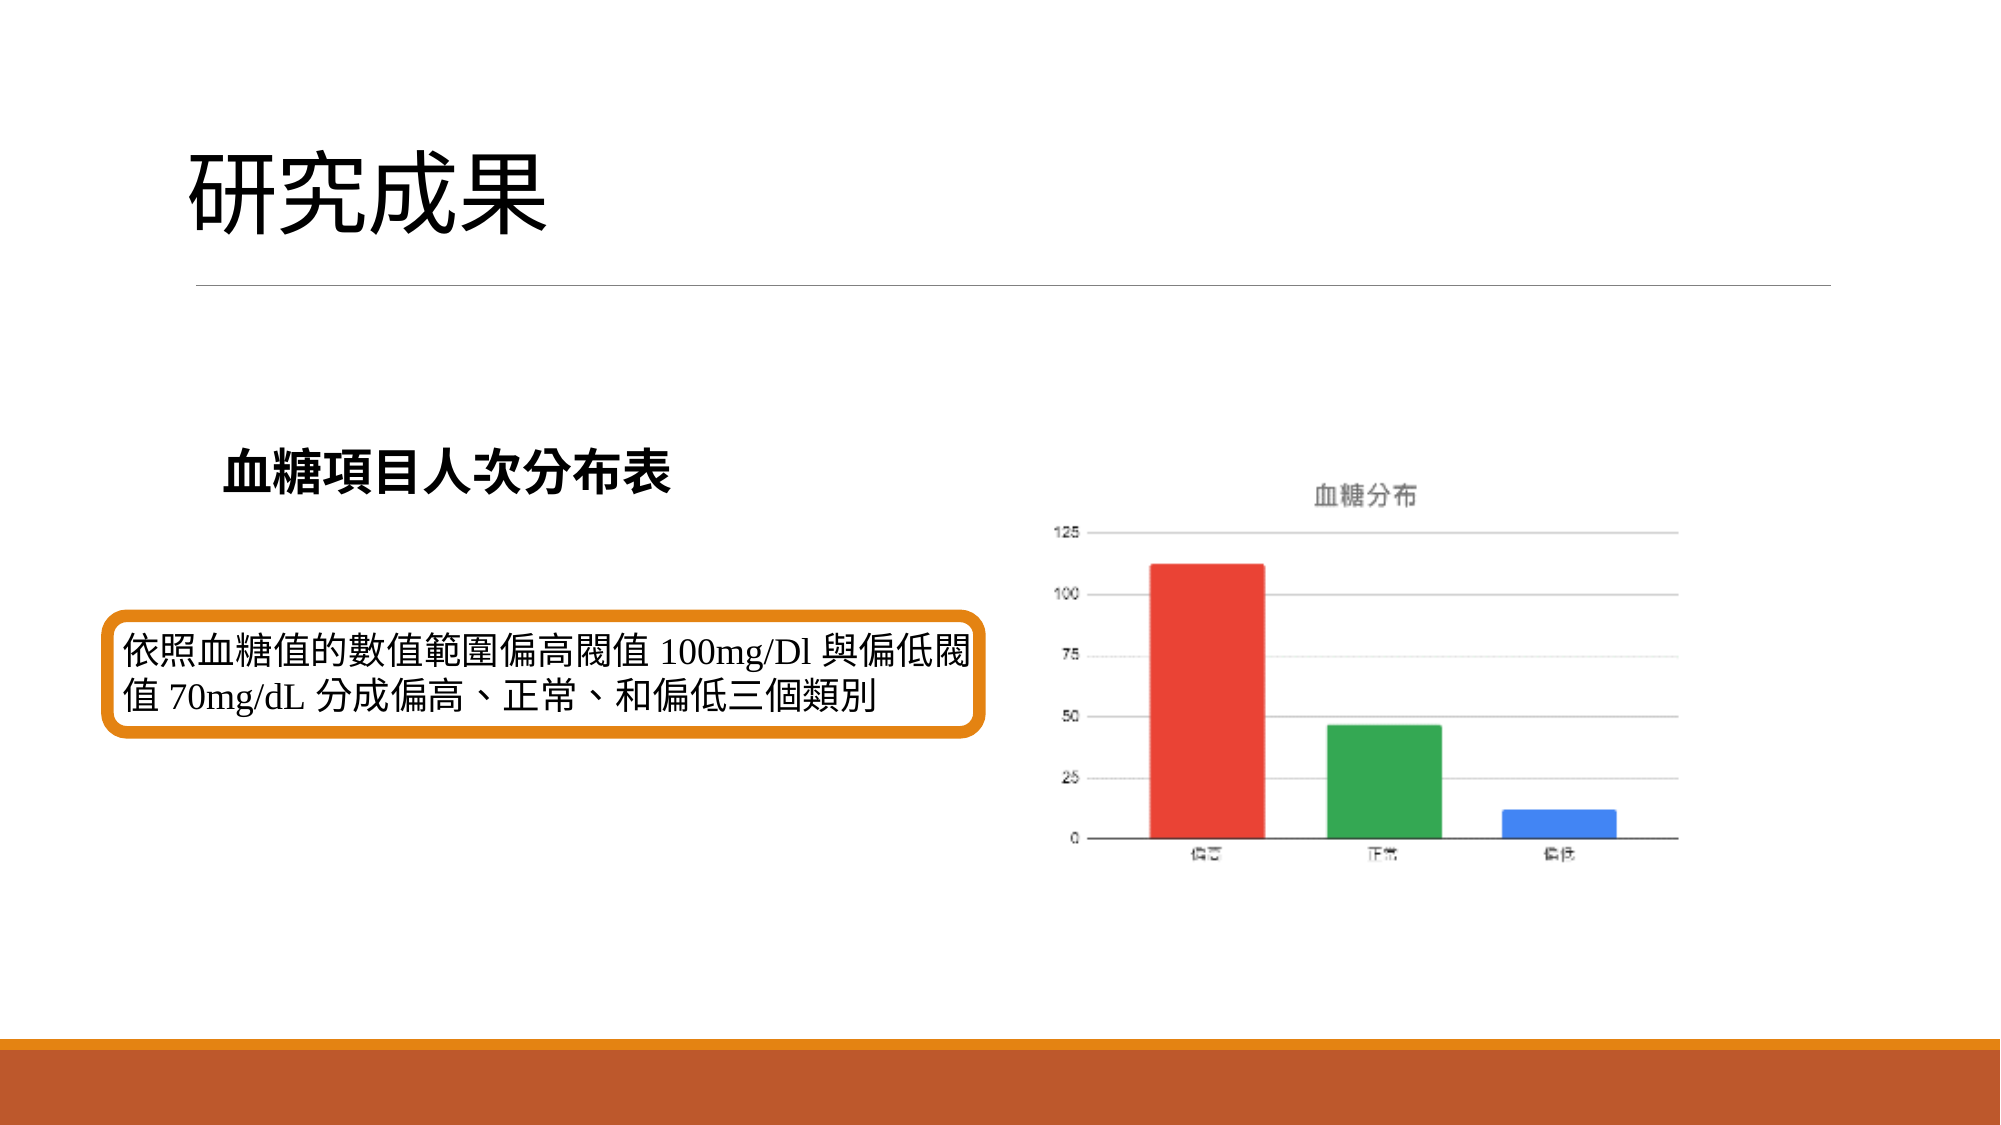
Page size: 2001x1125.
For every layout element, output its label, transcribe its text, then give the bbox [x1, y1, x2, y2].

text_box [106, 615, 987, 733]
title 研究成果 [171, 36, 1897, 254]
picture [1033, 462, 1700, 886]
text_box 血糖項目人次分布表 [132, 433, 813, 509]
